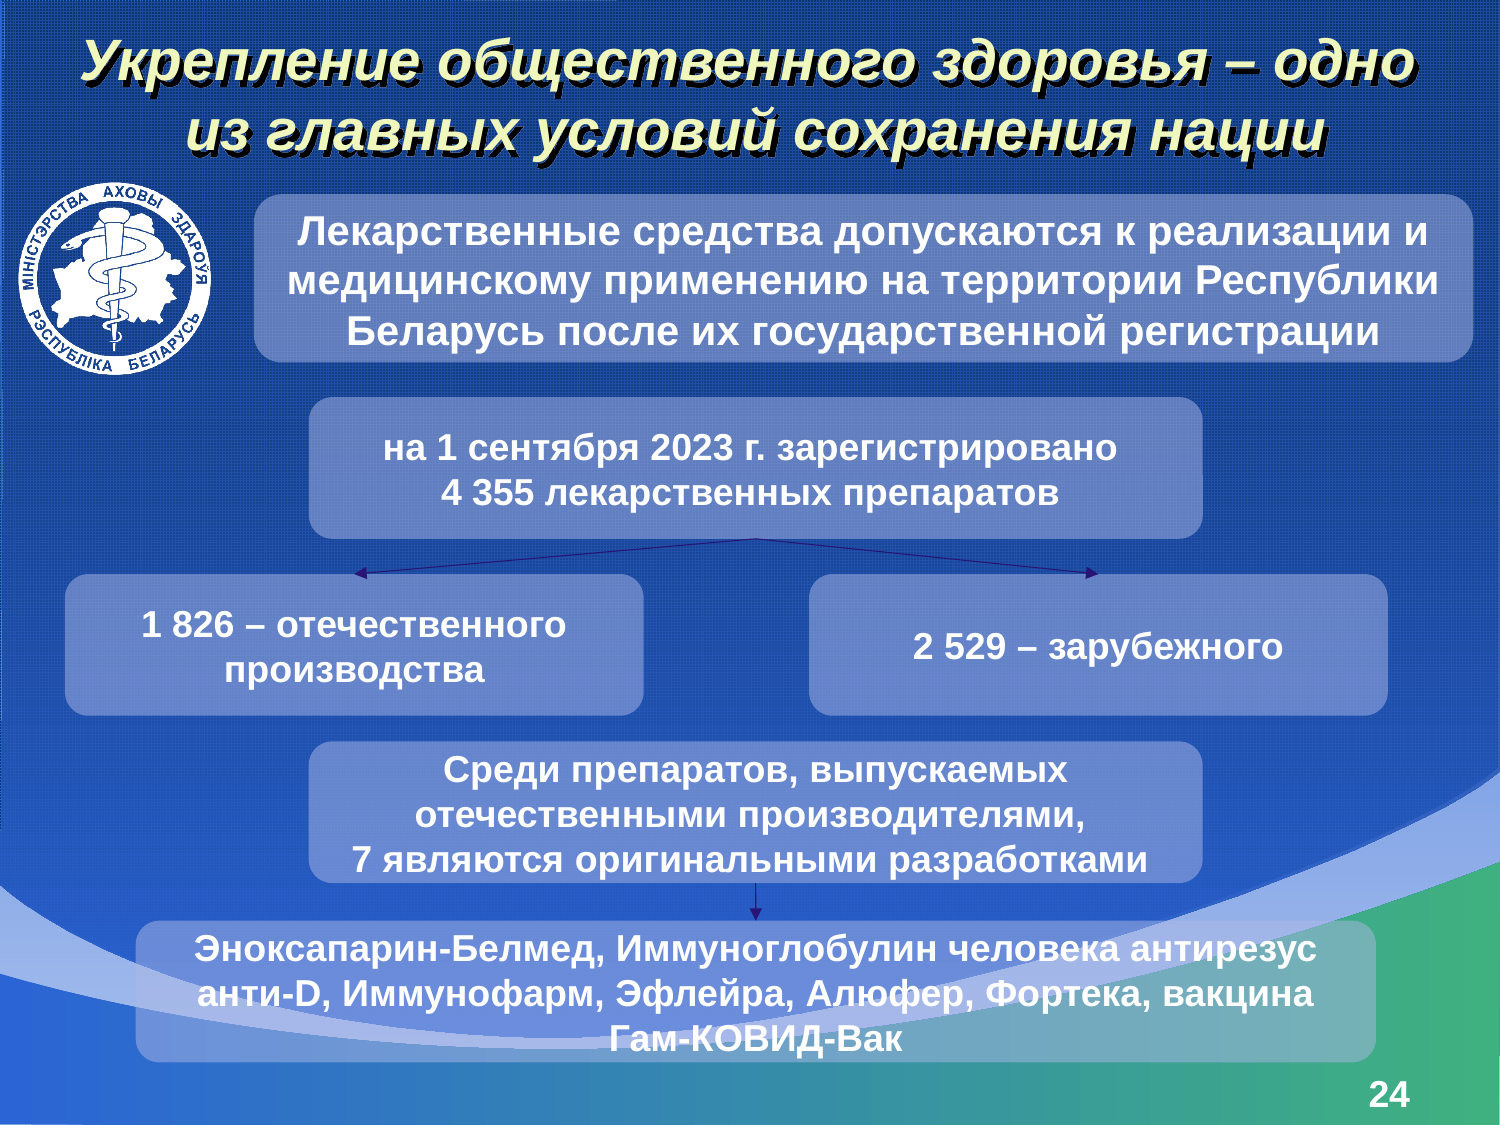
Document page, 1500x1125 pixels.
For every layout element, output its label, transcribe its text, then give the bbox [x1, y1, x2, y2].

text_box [354, 538, 755, 574]
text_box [755, 538, 1099, 574]
slide_number 24 [1074, 1062, 1425, 1103]
text_box Укрепление общественного здоровья – одно из главных условий сохранения нации [5, 0, 1500, 185]
text_box Эноксапарин-Белмед, Иммуноглобулин человека антирезус анти-D, Иммунофарм, Эфлейра, Алюфер, Фортека, вакцина Гам-КОВИД-Вак [135, 920, 1376, 1063]
text_box 2 529 – зарубежного [809, 574, 1388, 716]
picture [17, 181, 211, 375]
text_box на 1 сентября 2023 г. зарегистрировано 4 355 лекарственных препаратов [308, 397, 1203, 539]
text_box Лекарственные средства допускаются к реализации и медицинскому применению на территории Республики Беларусь после их государственной регистрации [253, 194, 1474, 363]
text_box Среди препаратов, выпускаемых отечественными производителями, 7 являются оригинальными разработками [308, 741, 1203, 884]
text_box 1 826 – отечественного производства [64, 574, 644, 716]
